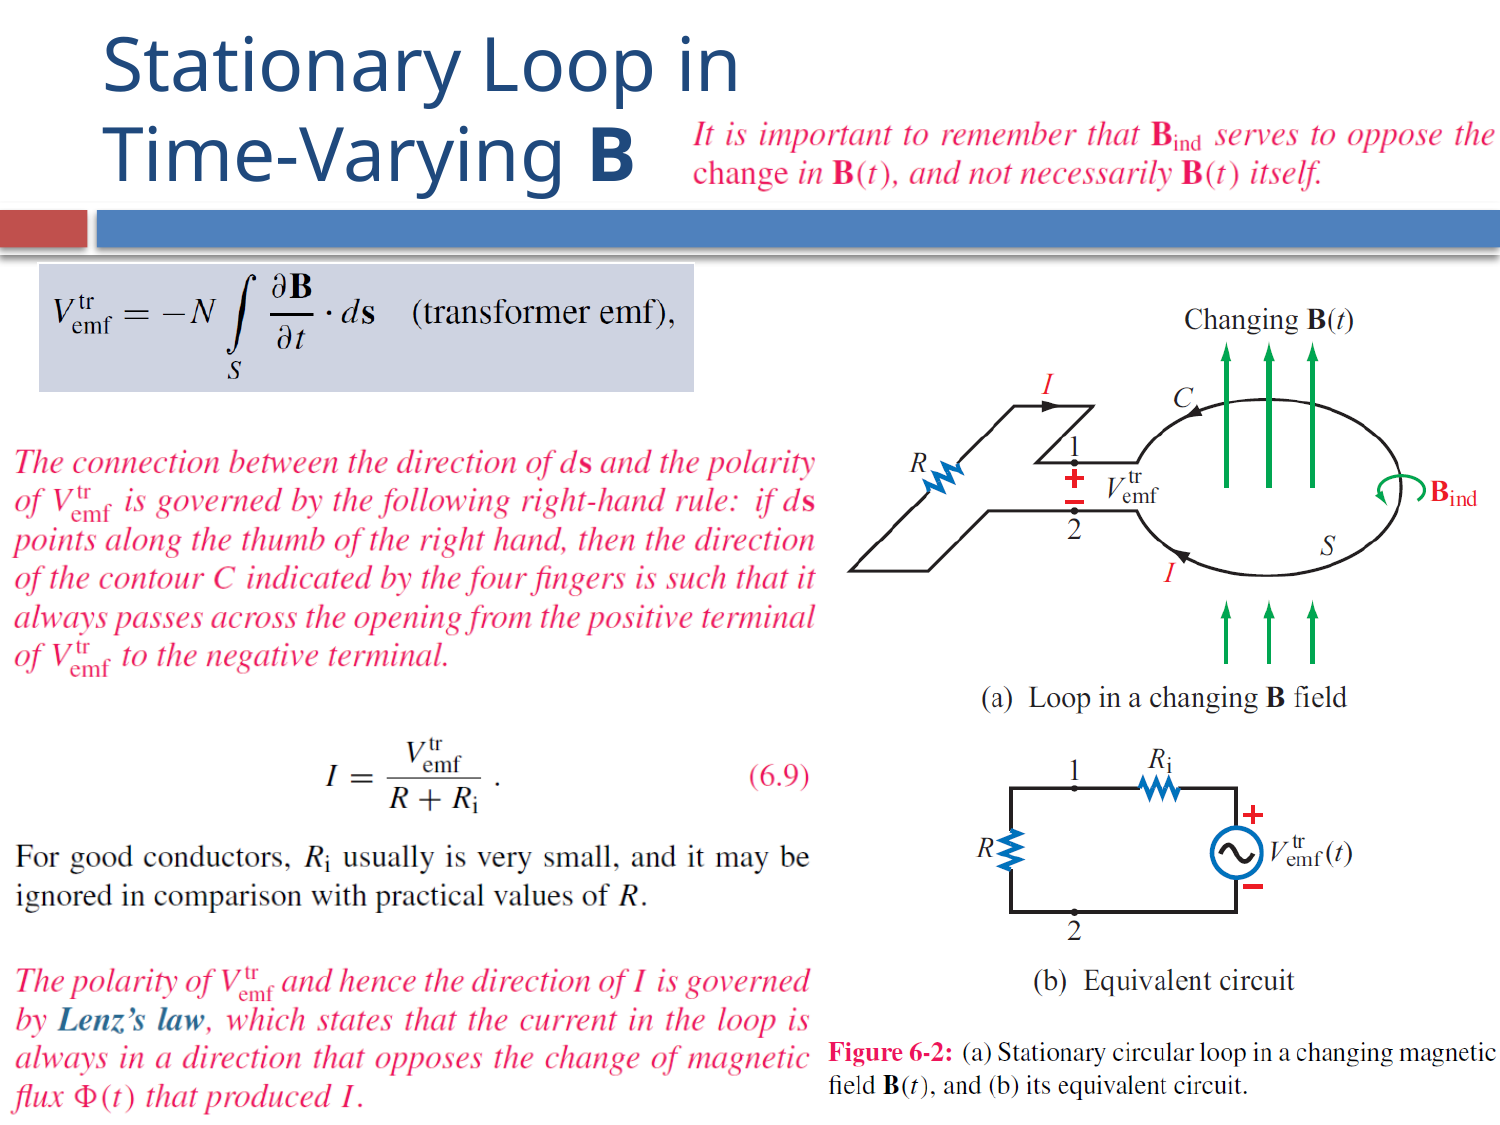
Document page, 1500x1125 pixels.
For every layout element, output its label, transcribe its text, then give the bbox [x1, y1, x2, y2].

picture [0, 297, 1500, 1125]
title Stationary Loop in Time-Varying B [87, 24, 787, 188]
picture [37, 262, 695, 393]
picture [685, 112, 1500, 199]
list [0, 437, 818, 680]
